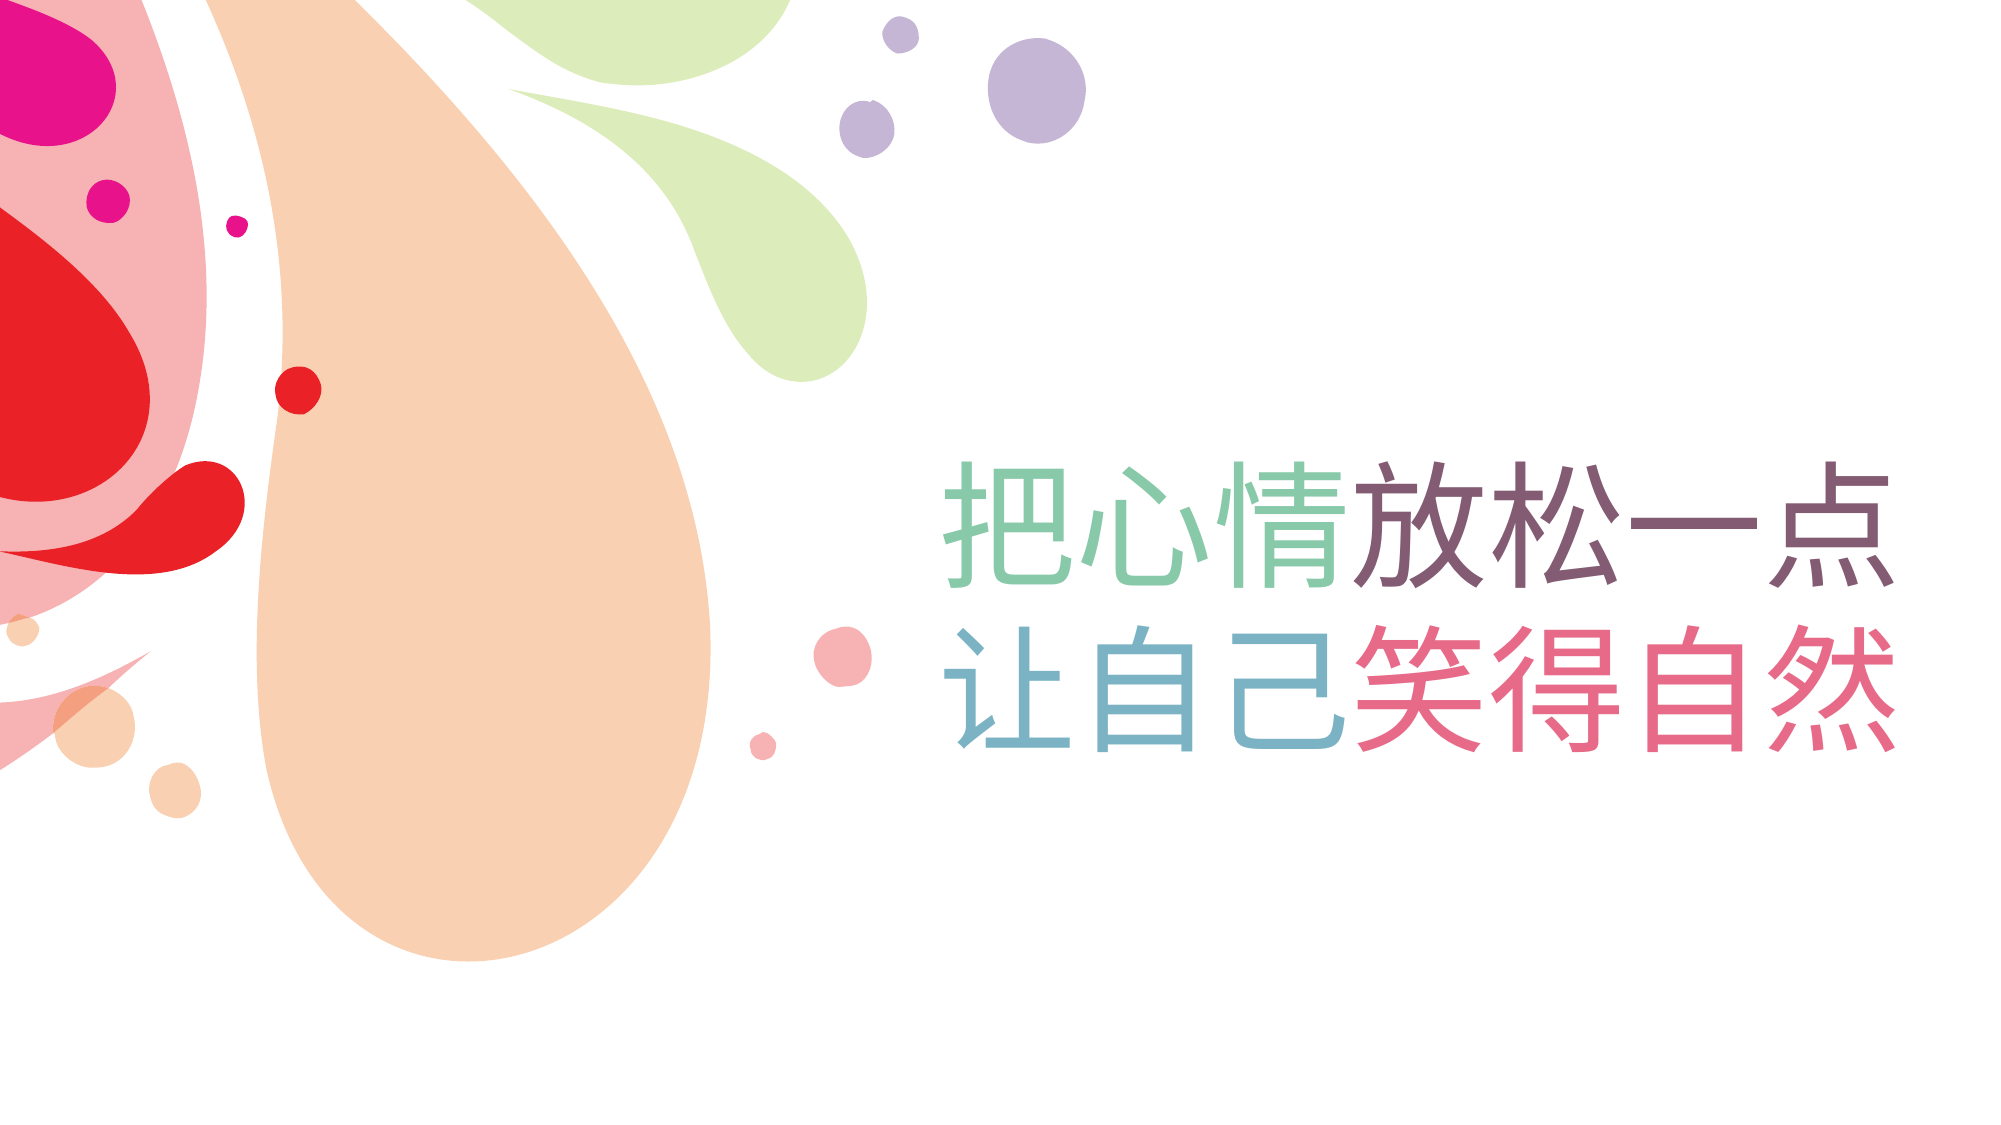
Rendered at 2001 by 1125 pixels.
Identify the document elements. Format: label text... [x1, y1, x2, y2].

picture [0, 0, 1119, 851]
text_box 把心情放松一点 让自己笑得自然 [1119, 432, 1947, 777]
